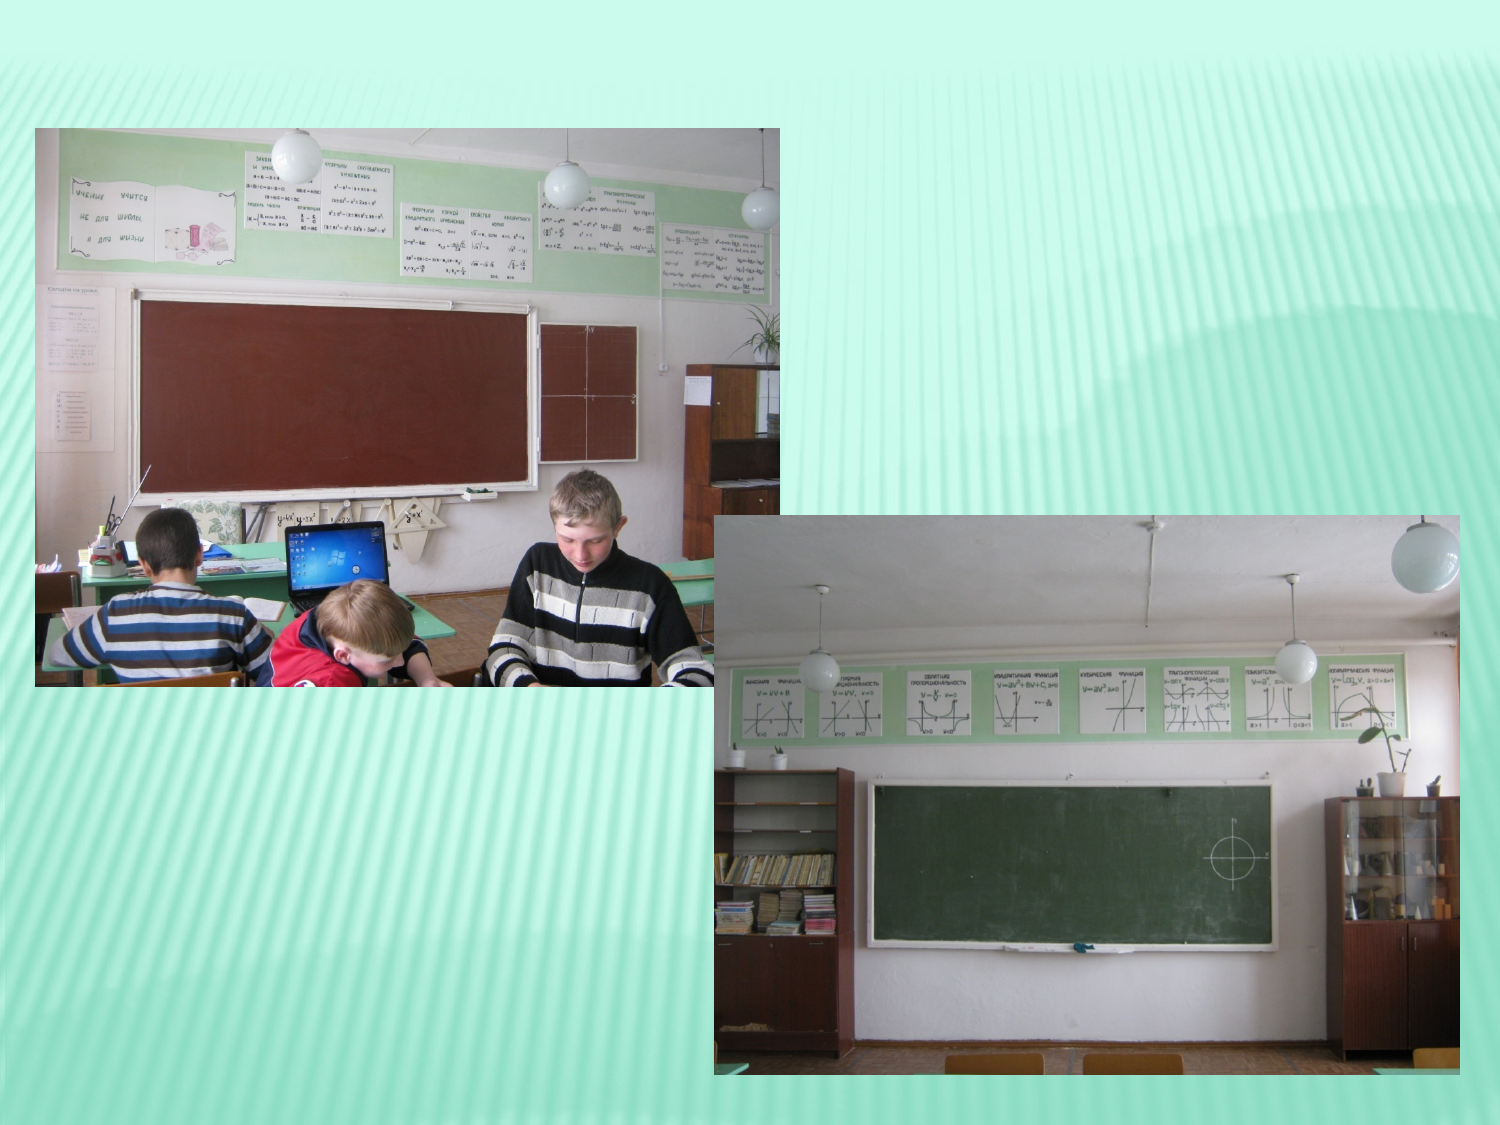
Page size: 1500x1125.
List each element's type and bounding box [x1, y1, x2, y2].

picture [34, 128, 1460, 1075]
